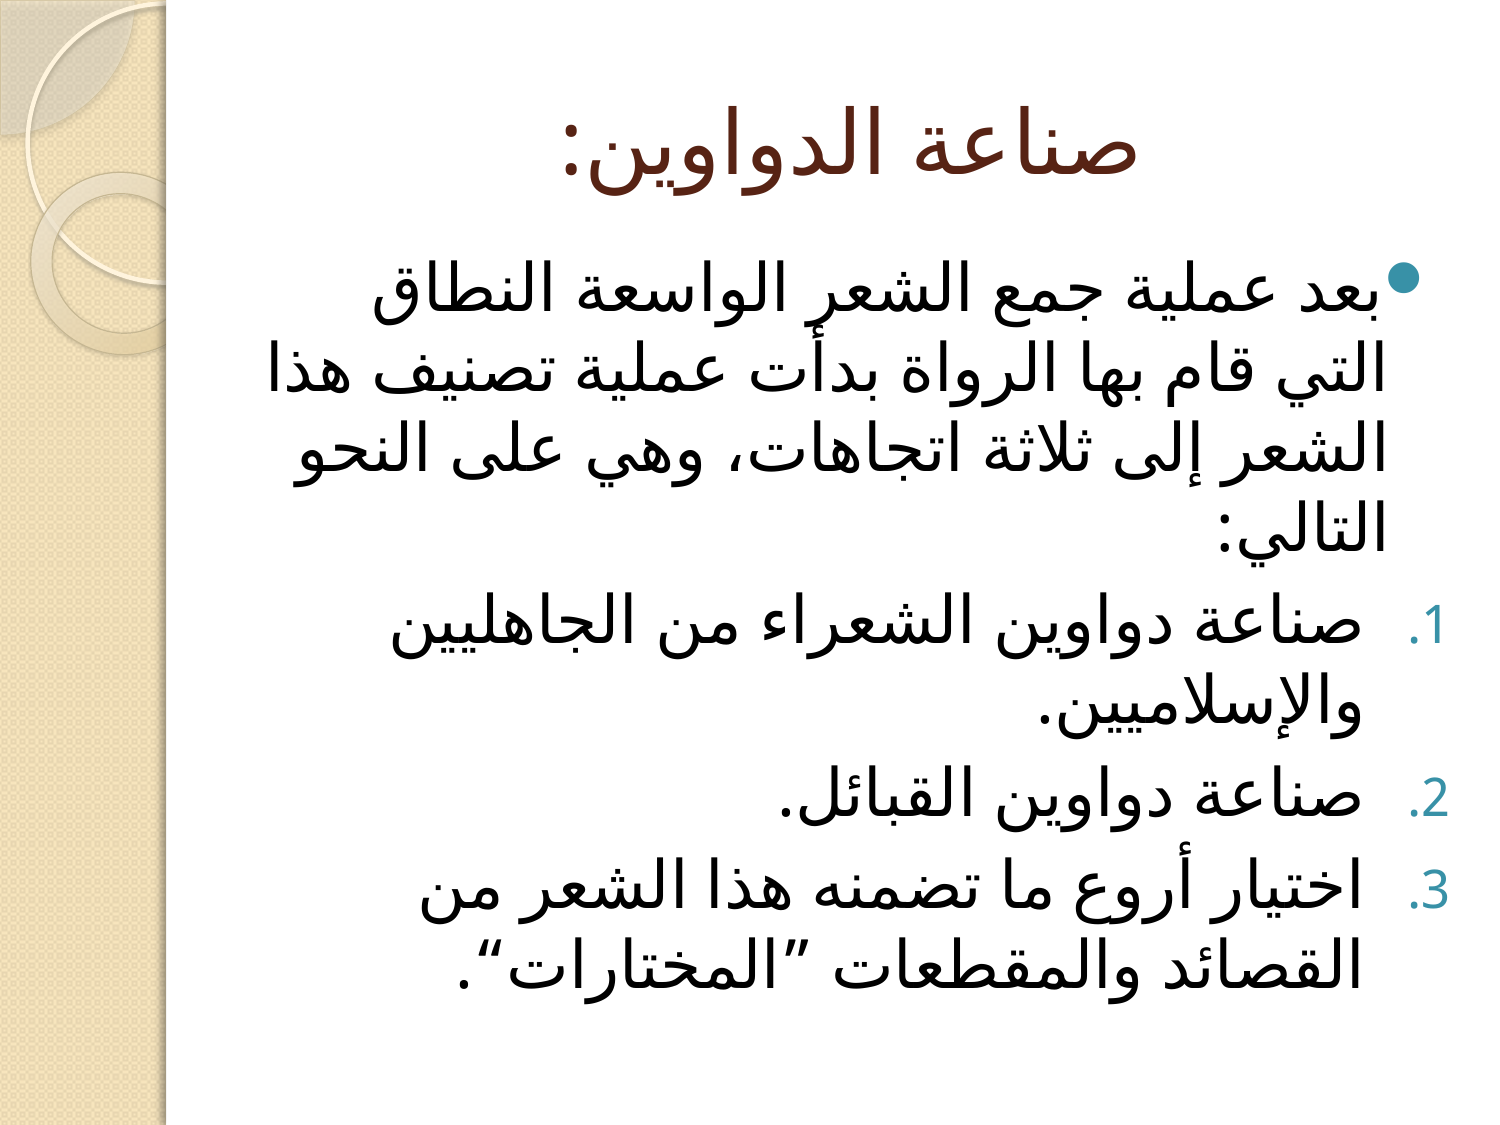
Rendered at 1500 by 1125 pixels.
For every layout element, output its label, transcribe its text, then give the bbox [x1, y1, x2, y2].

title صناعة الدواوين: [235, 45, 1466, 233]
list بعد عملية جمع الشعر الواسعة النطاق التي قام بها الرواة بدأت عملية تصنيف هذا الشعر إلى ثلاثة اتجاهات، وهي على النحو التالي: صناعة دواوين الشعراء من الجاهليين والإسلاميين. صناعة دواوين القبائل. اختيار أروع ما تضمنه هذا الشعر من القصائد والمقطعات ”المختارات“. [235, 237, 1466, 1025]
